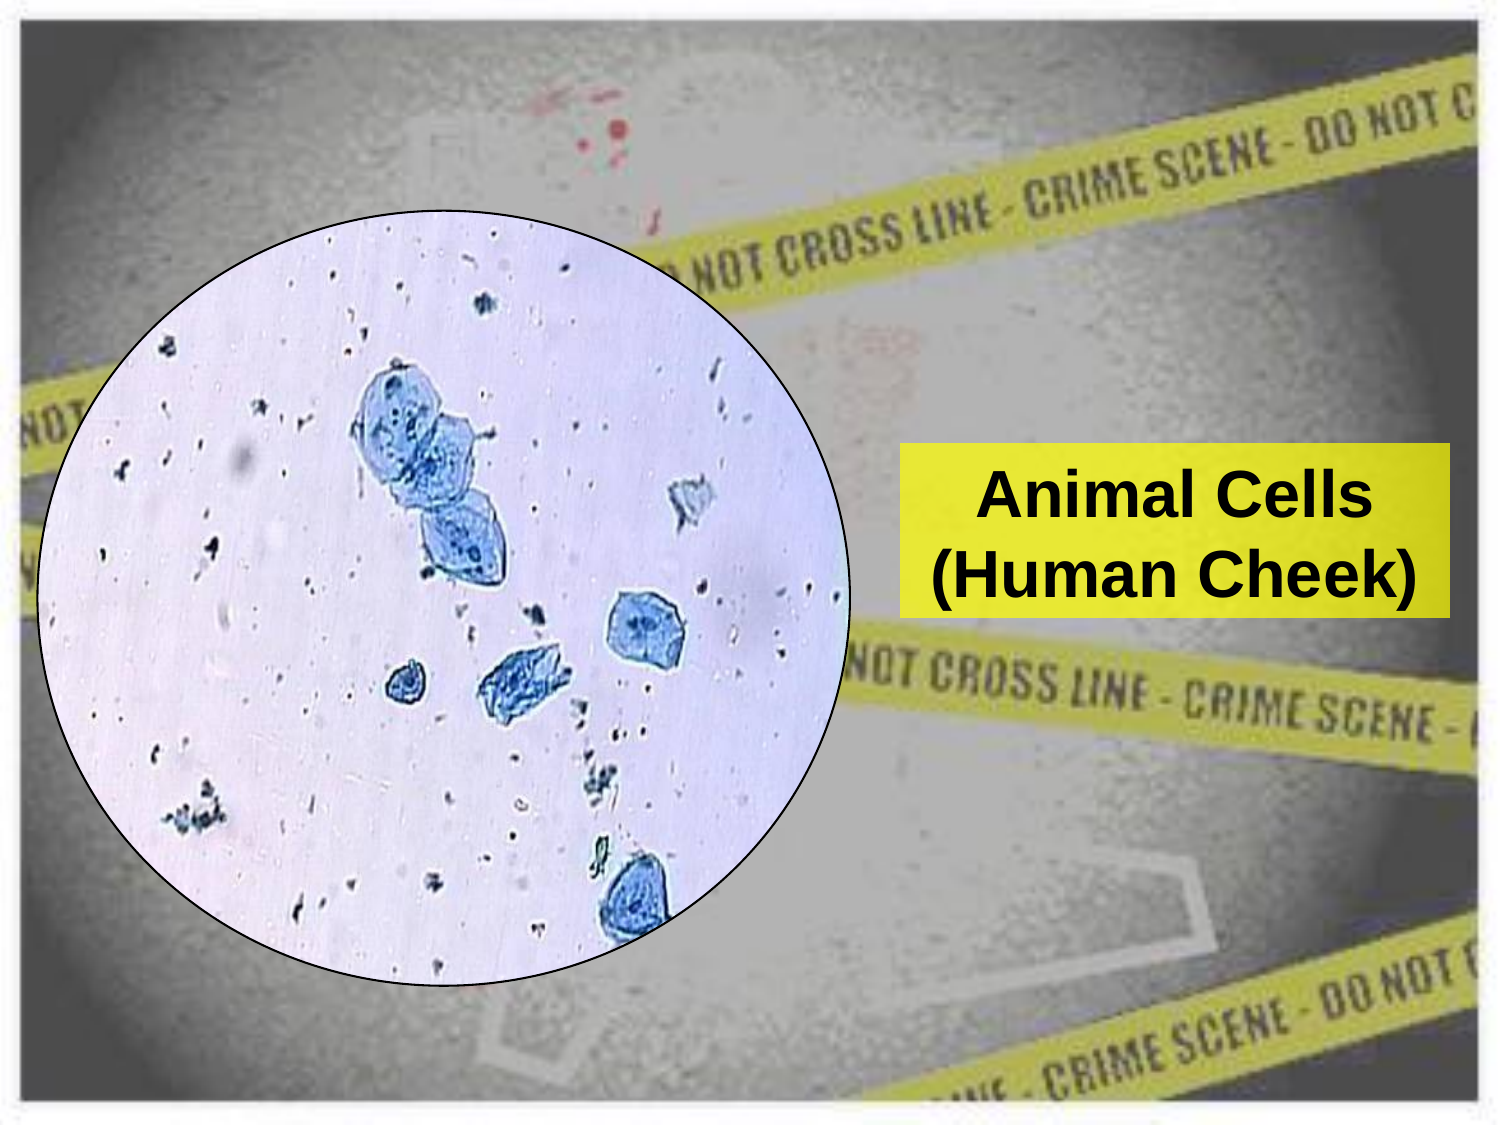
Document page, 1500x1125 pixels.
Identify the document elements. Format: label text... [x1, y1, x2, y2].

text_box [37, 210, 850, 986]
text_box Animal Cells (Human Cheek) [900, 443, 1450, 618]
picture [0, 0, 1500, 1125]
